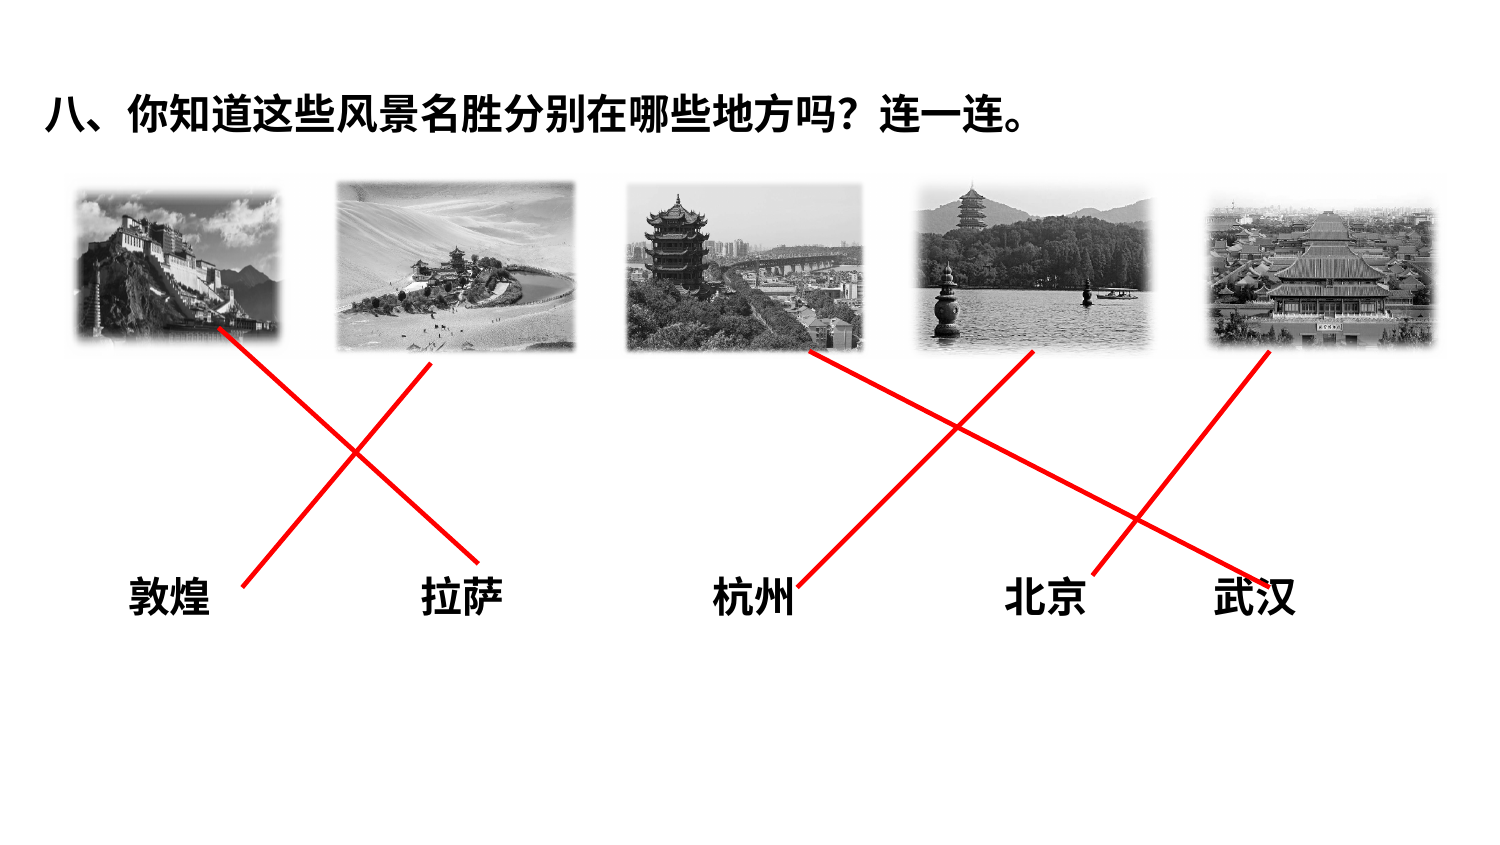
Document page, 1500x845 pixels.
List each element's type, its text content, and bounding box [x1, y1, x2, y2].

text_box 敦煌 拉萨 杭州 北京 武汉 [113, 563, 1312, 629]
picture [64, 173, 1447, 360]
text_box 八、你知道这些风景名胜分别在哪些地方吗？连一连。 [29, 55, 1436, 146]
